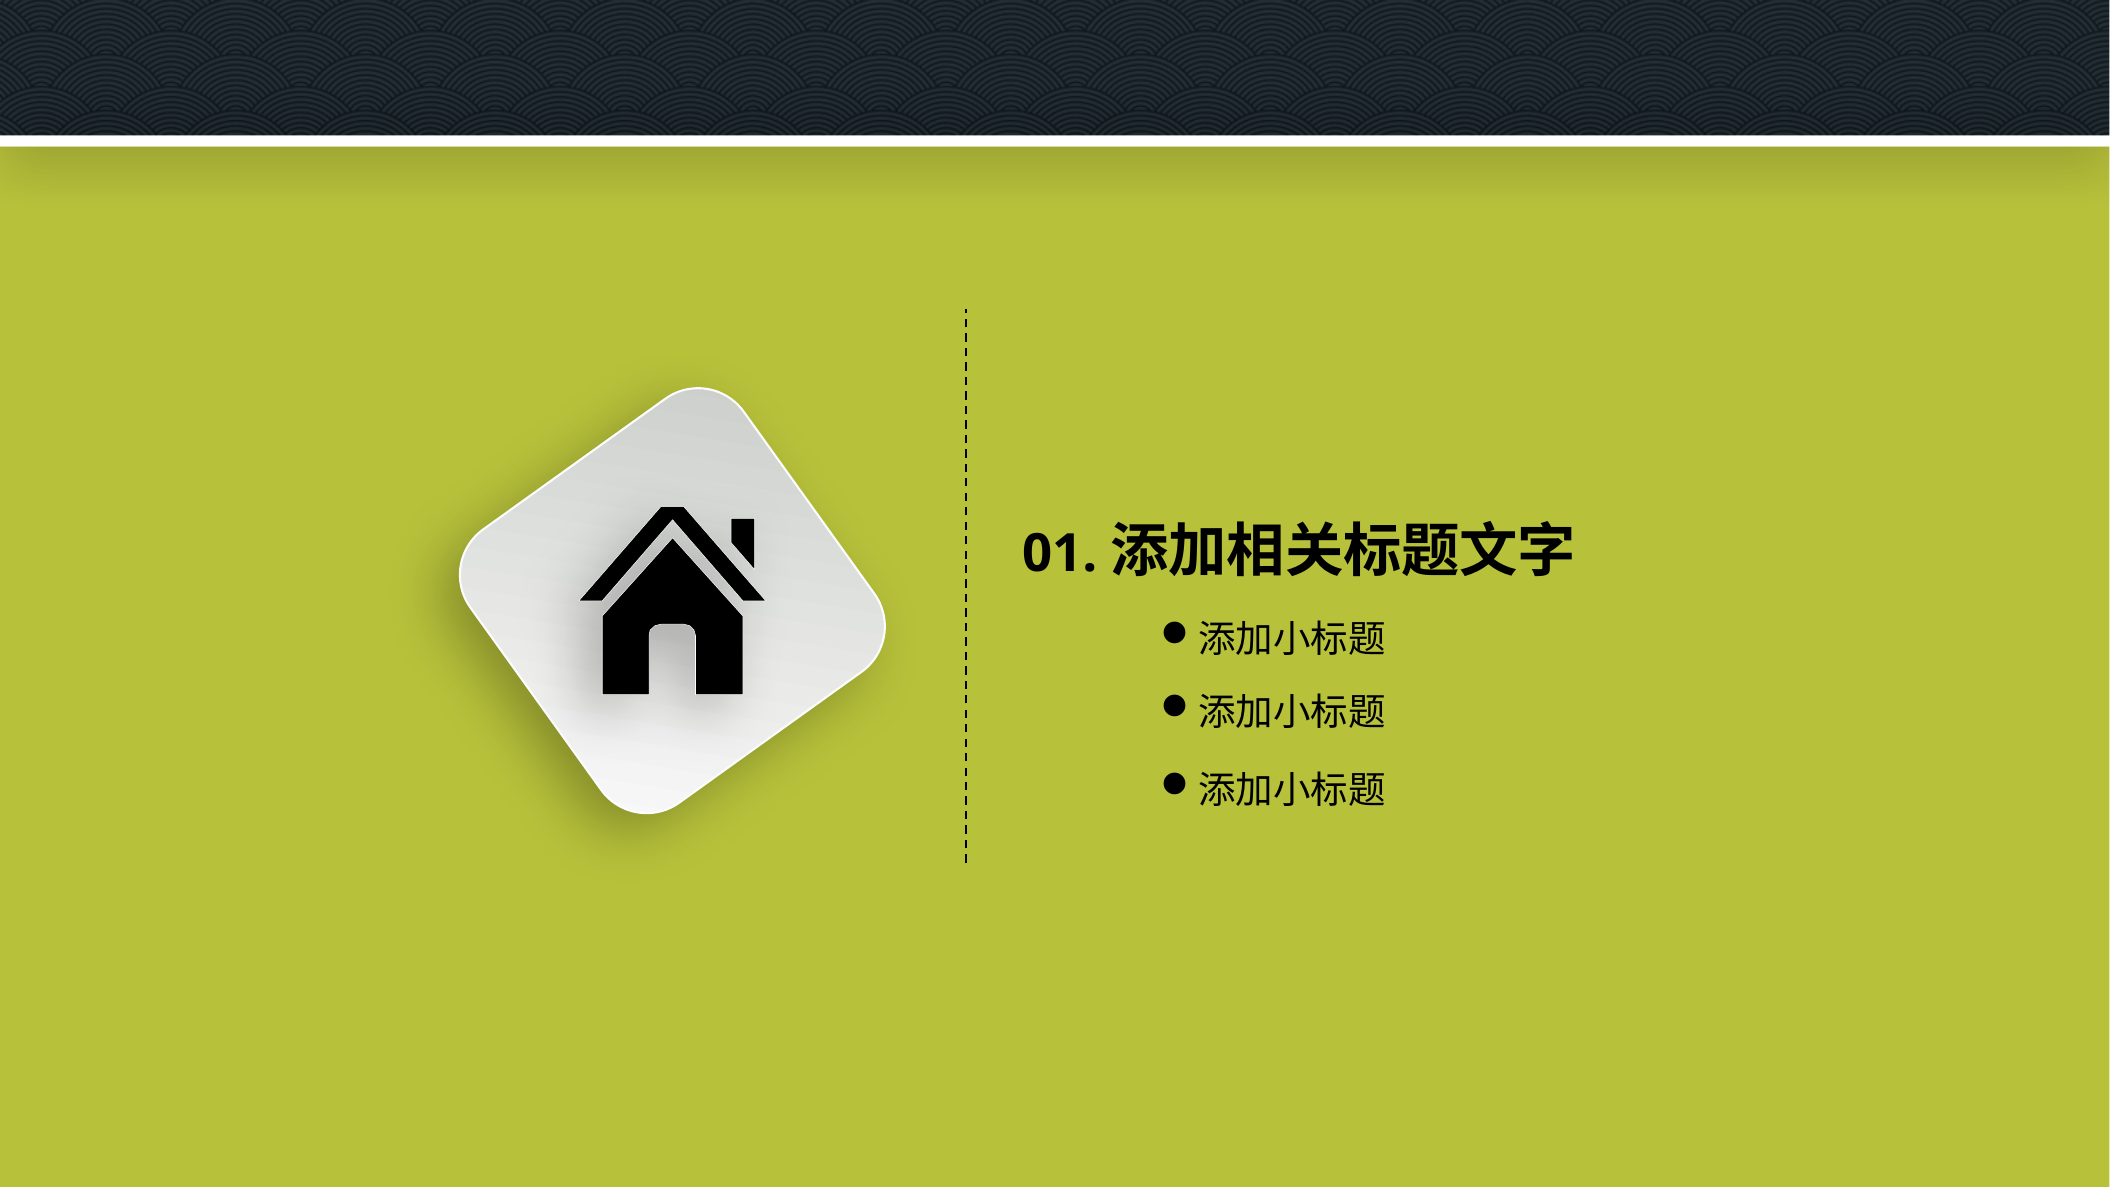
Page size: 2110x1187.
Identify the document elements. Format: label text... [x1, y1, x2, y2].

text_box 01.添加相关标题文字 [1007, 506, 1867, 591]
text_box 添加小标题 [1160, 766, 1509, 812]
picture [0, 0, 2110, 1187]
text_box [504, 432, 841, 769]
text_box 添加小标题 [1160, 614, 1509, 660]
text_box 添加小标题 [1160, 688, 1509, 734]
